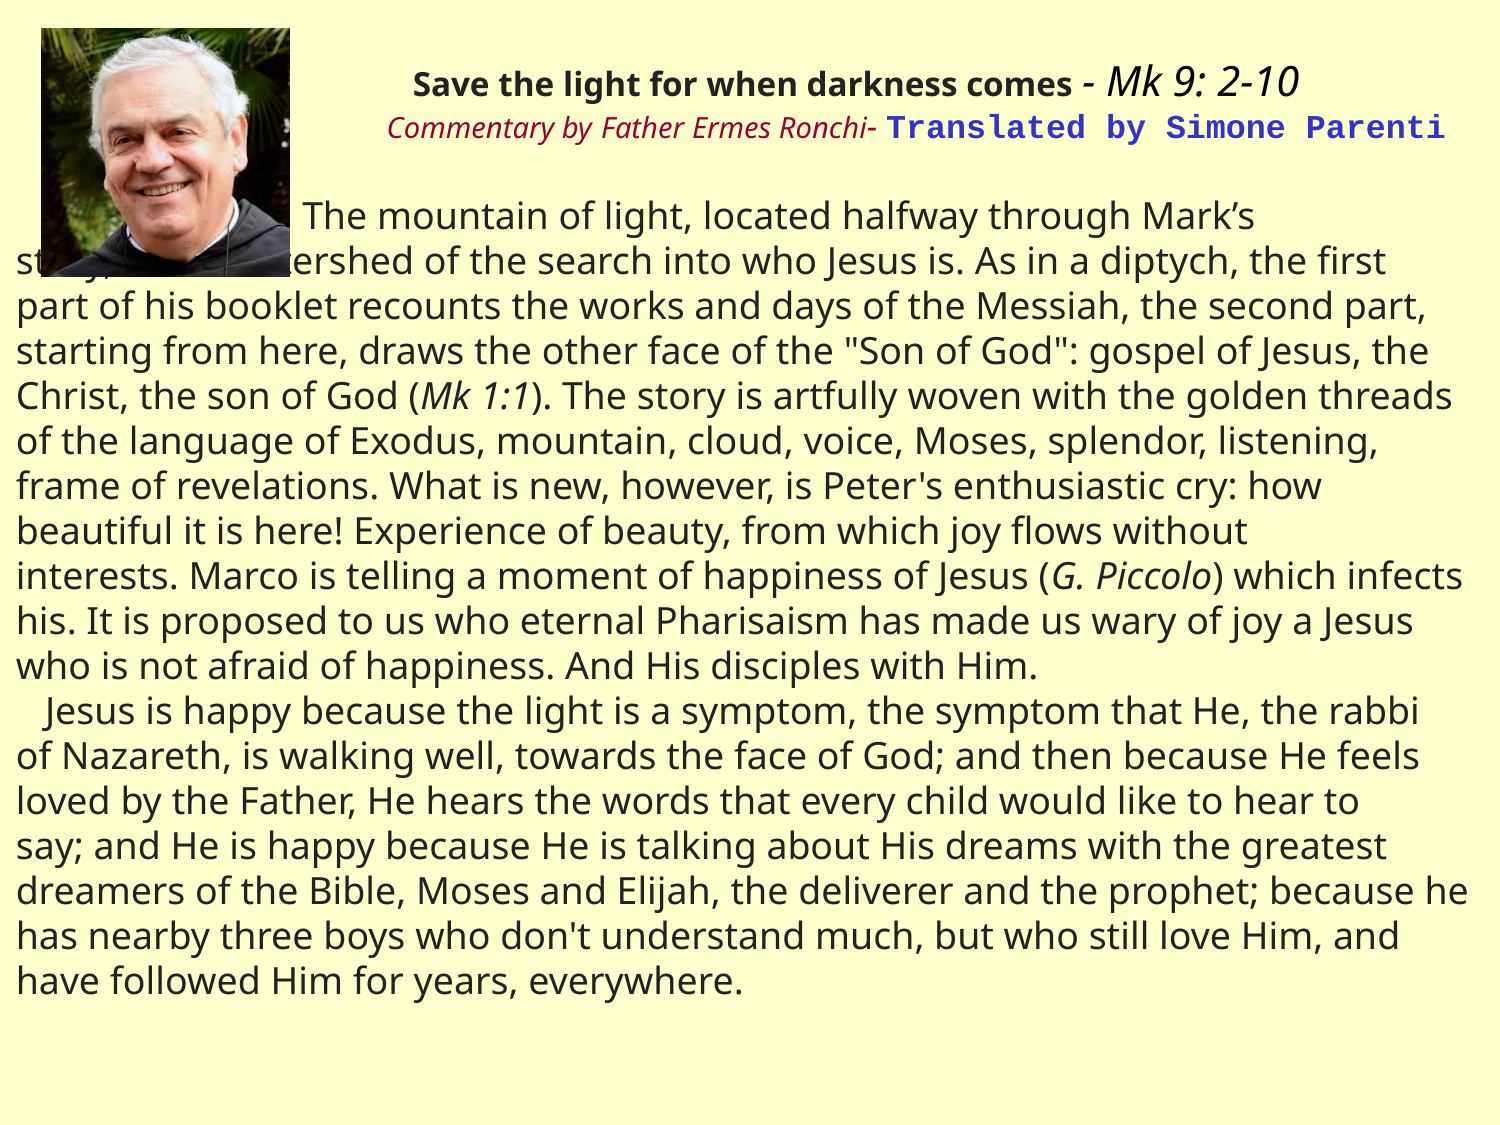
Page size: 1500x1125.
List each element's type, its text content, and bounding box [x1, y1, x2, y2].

text_box Save the light for when darkness comes - Mk 9: 2-10 Commentary by Father Ermes Ronchi- Translated by Simone Parenti [371, 47, 1500, 153]
text_box The mountain of light, located halfway through Mark’s story, is the watershed of the search into who Jesus is. As in a diptych, the first part of his booklet recounts the works and days of the Messiah, the second part, starting from here, draws the other face of the "Son of God": gospel of Jesus, the Christ, the son of God (Mk 1:1). The story is artfully woven with the golden threads of the language of Exodus, mountain, cloud, voice, Moses, splendor, listening, frame of revelations. What is new, however, is Peter's enthusiastic cry: how beautiful it is here! Experience of beauty, from which joy flows without interests. Marco is telling a moment of happiness of Jesus (G. Piccolo) which infects his. It is proposed to us who eternal Pharisaism has made us wary of joy a Jesus who is not afraid of happiness. And His disciples with Him. Jesus is happy because the light is a symptom, the symptom that He, the rabbi of Nazareth, is walking well, towards the face of God; and then because He feels loved by the Father, He hears the words that every child would like to hear to say; and He is happy because He is talking about His dreams with the greatest dreamers of the Bible, Moses and Elijah, the deliverer and the prophet; because he has nearby three boys who don't understand much, but who still love Him, and have followed Him for years, everywhere. [1, 184, 1500, 1010]
picture [41, 28, 290, 277]
